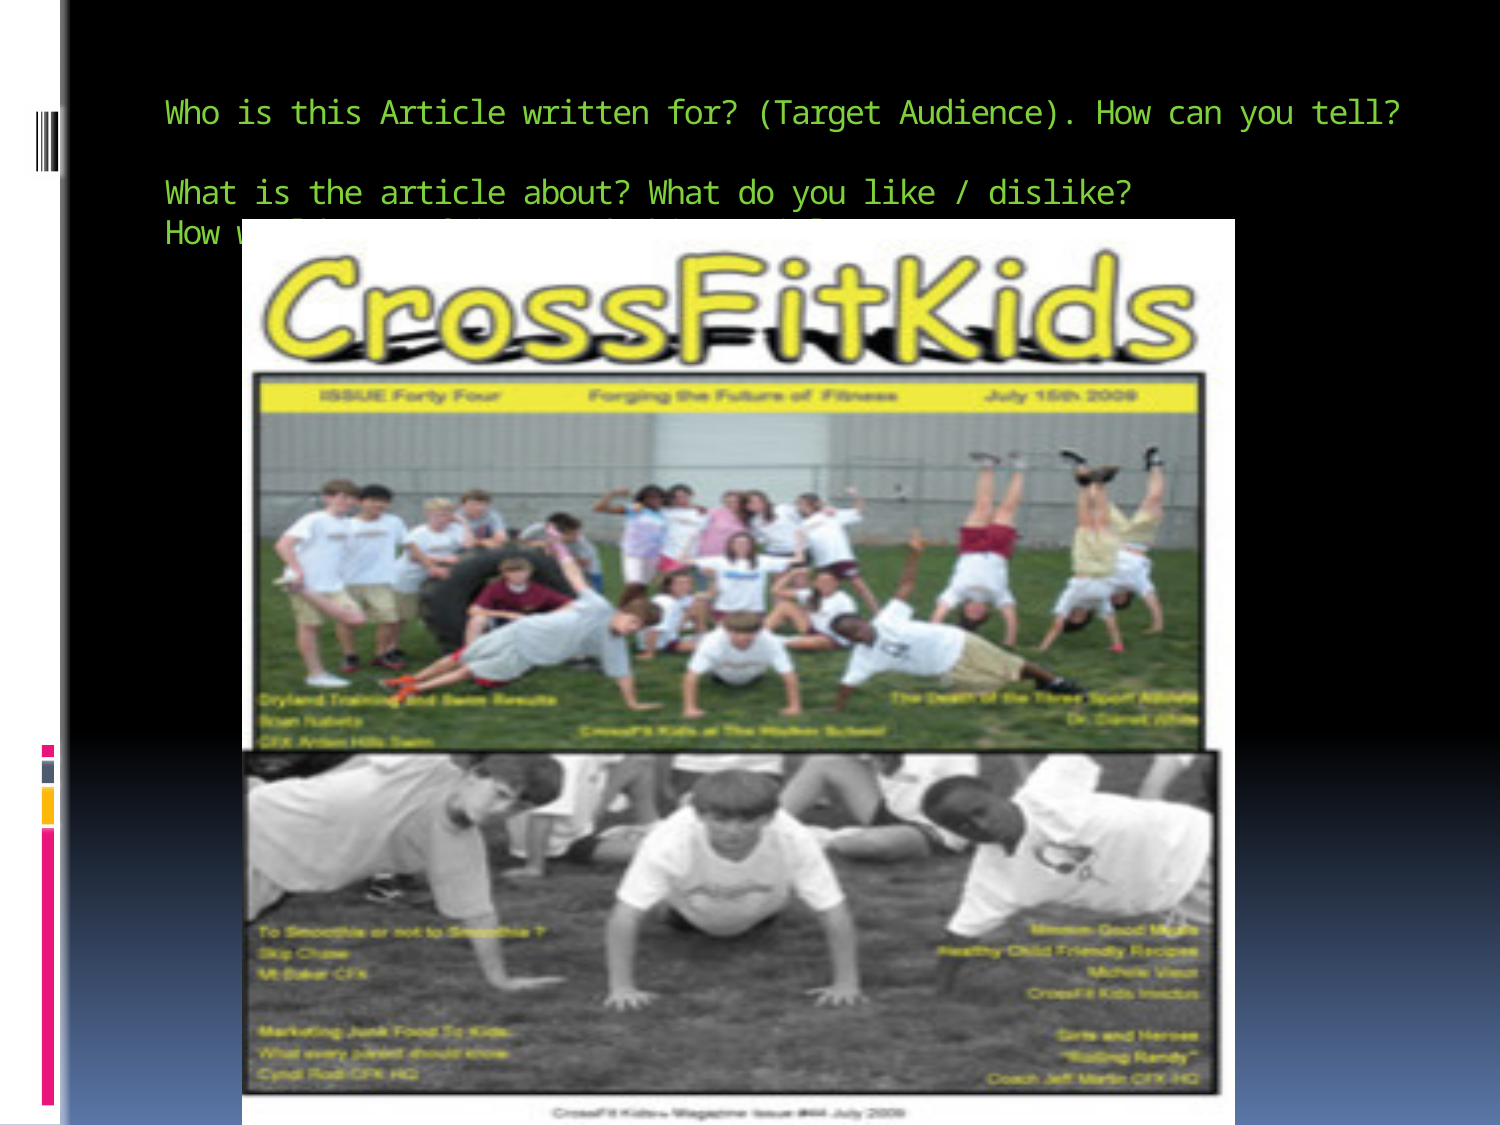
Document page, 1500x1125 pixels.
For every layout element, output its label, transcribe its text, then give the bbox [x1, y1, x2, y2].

title Who is this Article written for? (Target Audience). How can you tell? What is the article about? What do you like / dislike? How would you of improved this article? [150, 83, 1425, 234]
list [241, 219, 1235, 1125]
